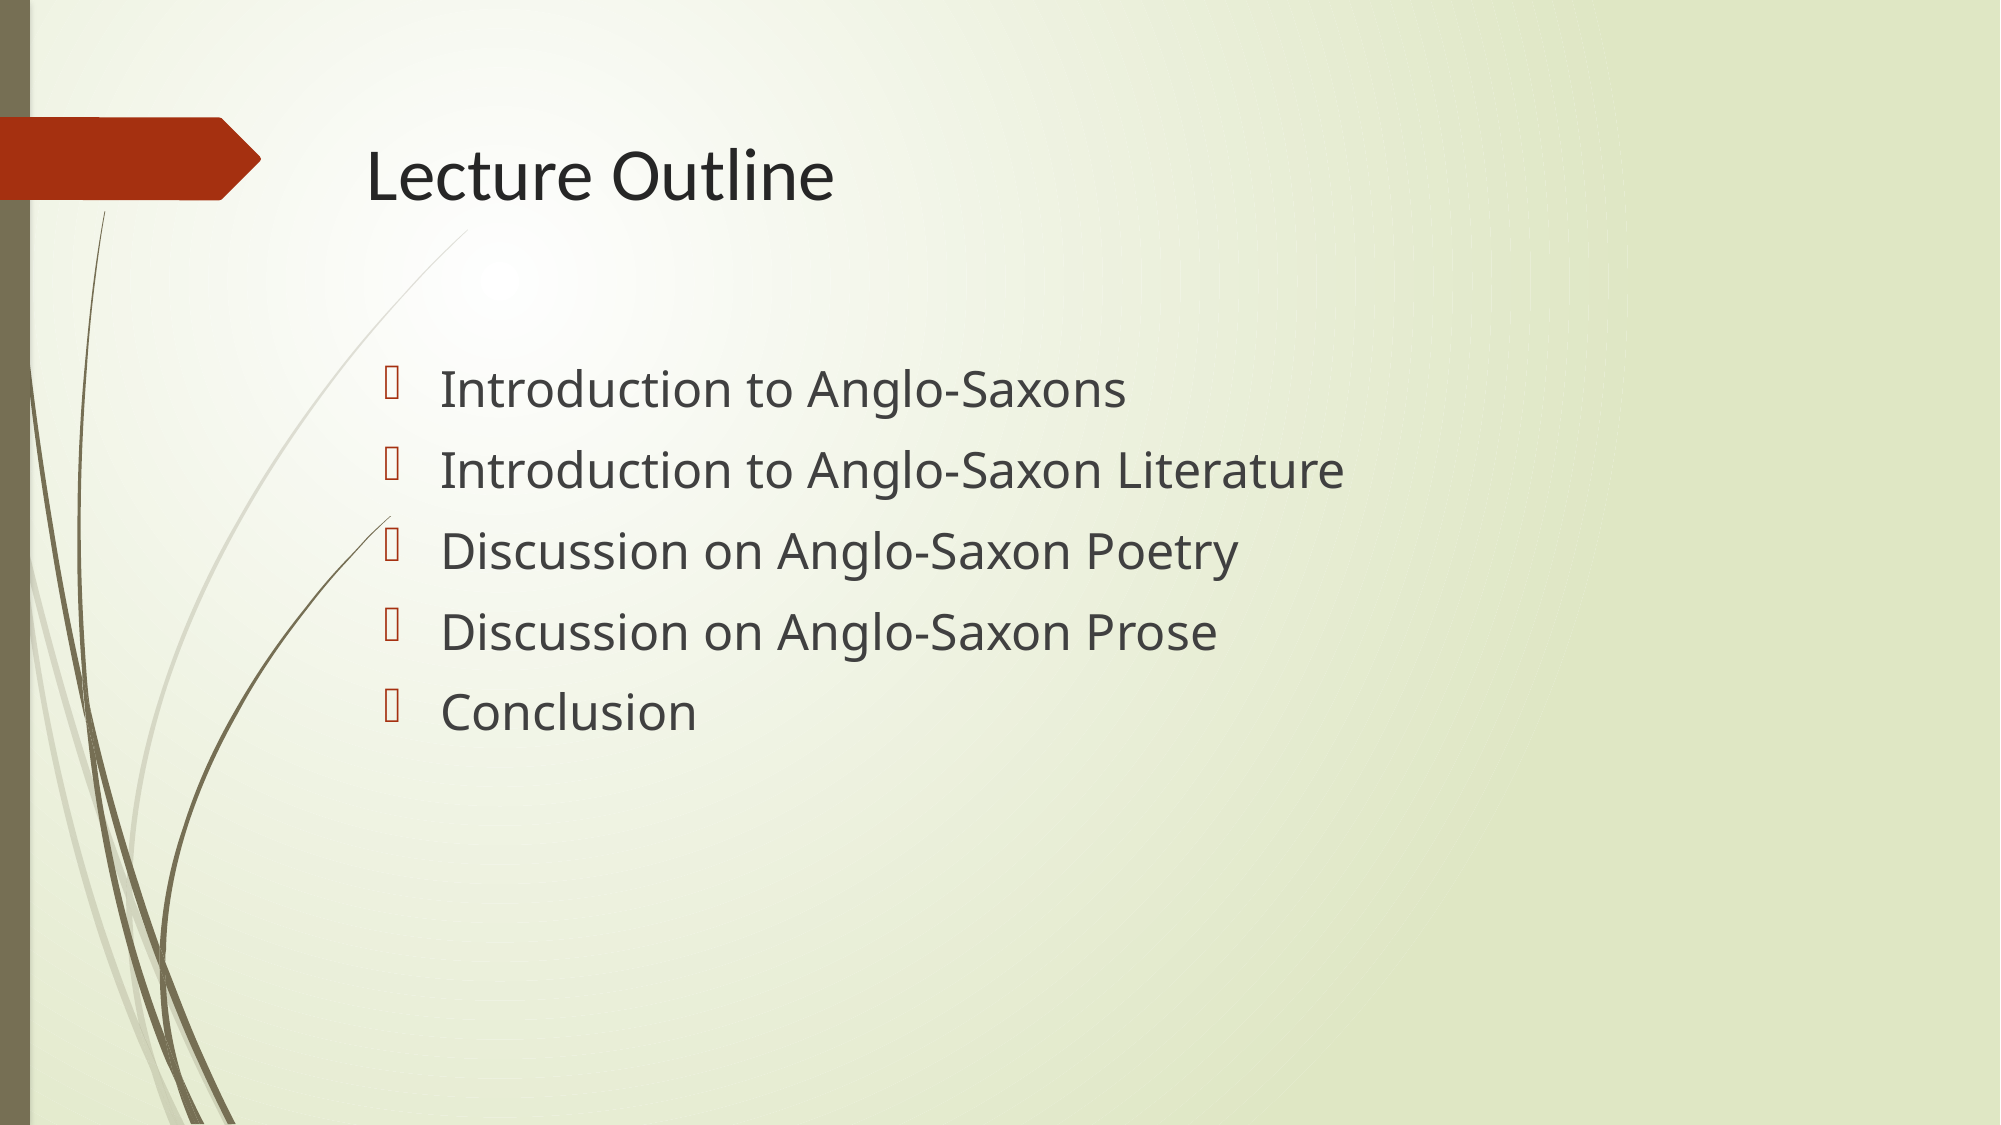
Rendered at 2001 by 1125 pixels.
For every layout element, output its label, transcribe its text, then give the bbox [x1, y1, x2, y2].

title Lecture Outline [351, 117, 1814, 328]
list Introduction to Anglo-Saxons Introduction to Anglo-Saxon Literature Discussion on Anglo-Saxon Poetry Discussion on Anglo-Saxon Prose Conclusion [368, 350, 1892, 970]
